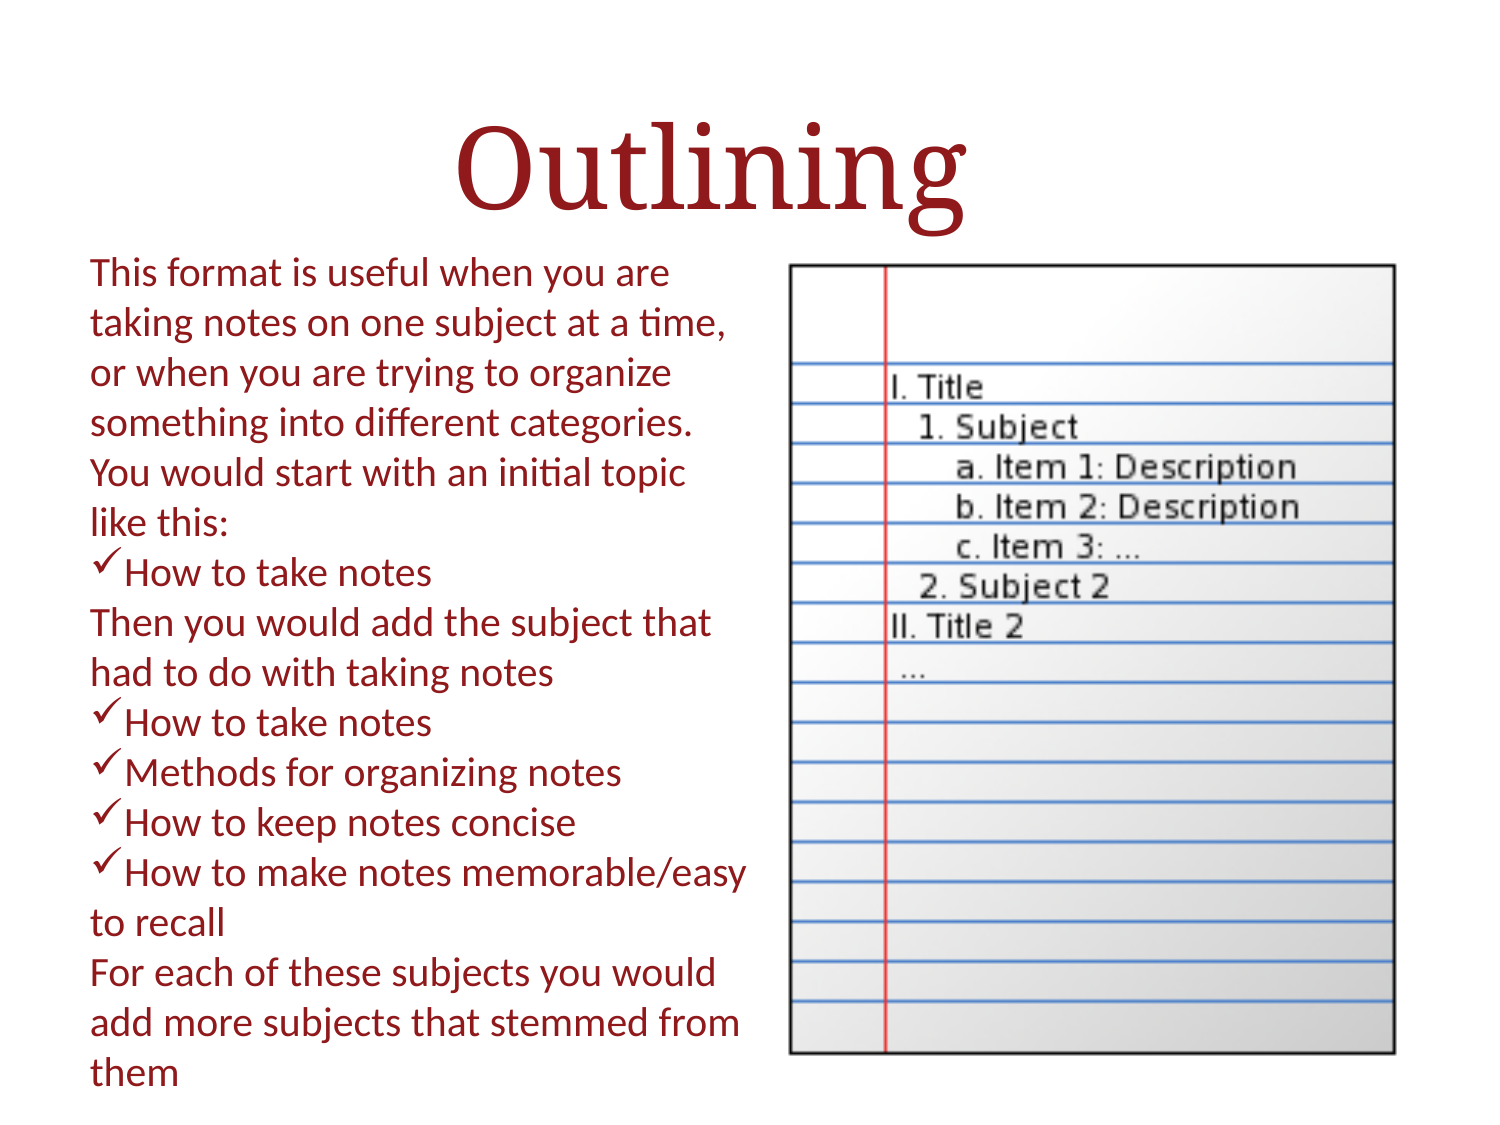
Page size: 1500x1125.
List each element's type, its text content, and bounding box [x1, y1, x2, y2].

text_box This format is useful when you are taking notes on one subject at a time, or when you are trying to organize something into different categories. You would start with an initial topic like this: How to take notes Then you would add the subject that had to do with taking notes How to take notes Methods for organizing notes How to keep notes concise How to make notes memorable/easy to recall For each of these subjects you would add more subjects that stemmed from them [74, 237, 763, 1103]
text_box Outlining [437, 87, 1050, 240]
picture [787, 262, 1401, 1059]
